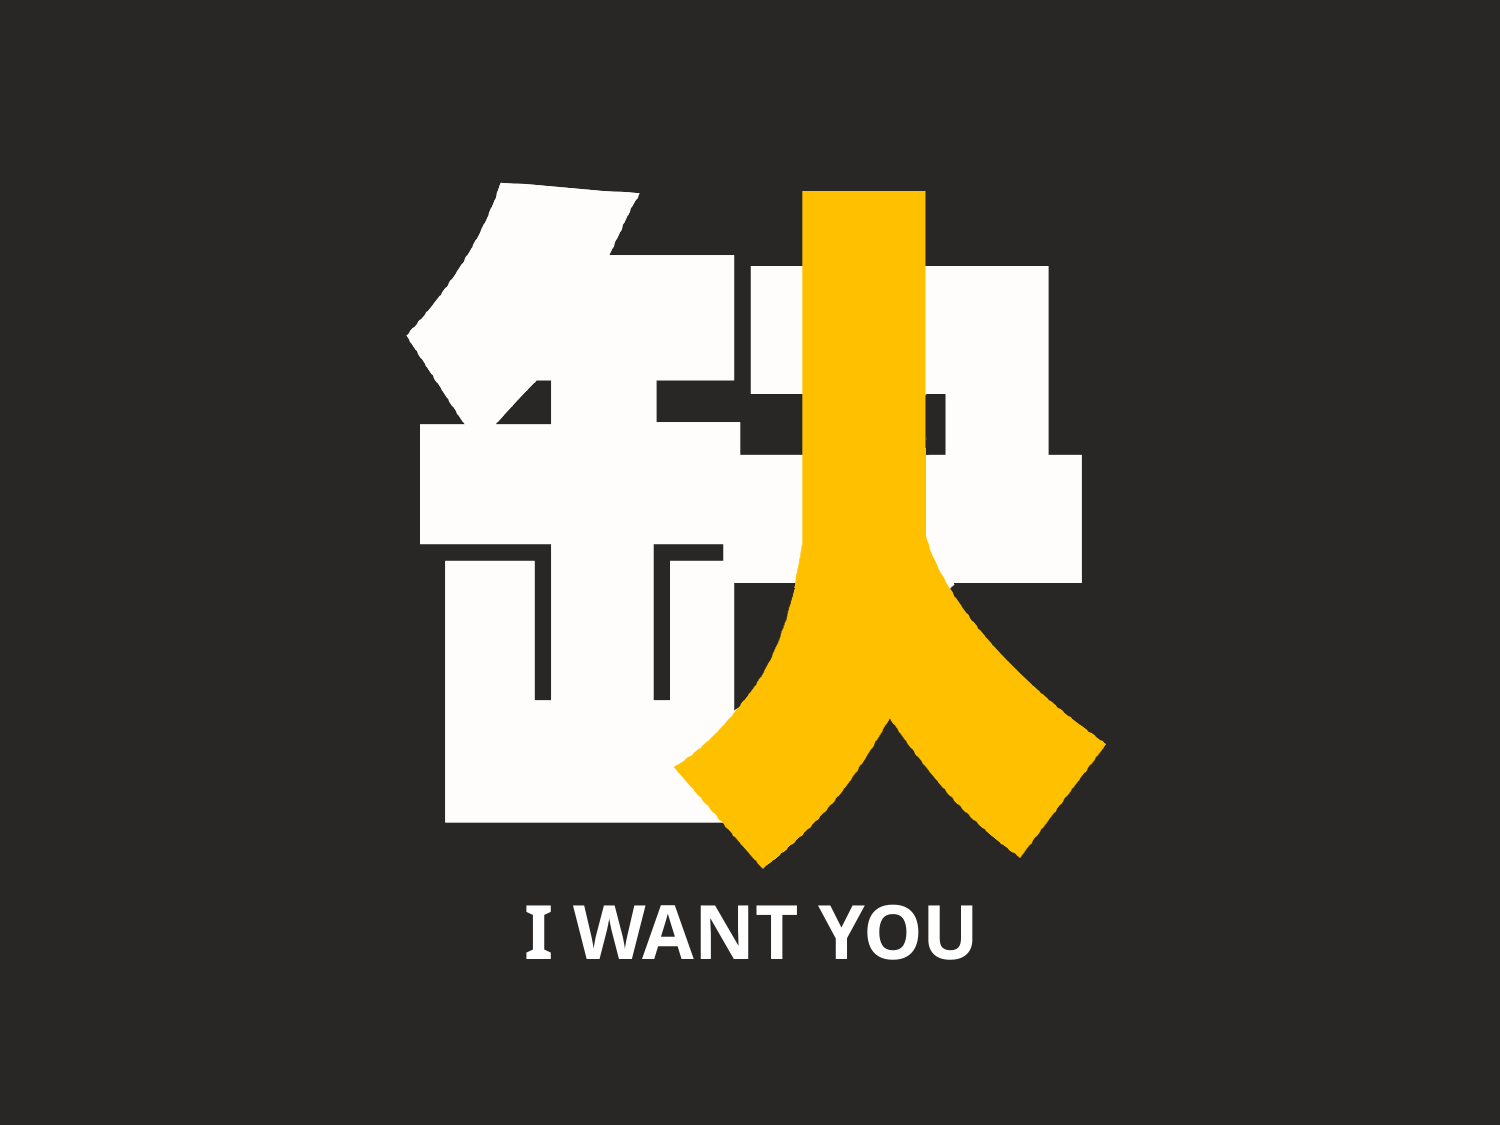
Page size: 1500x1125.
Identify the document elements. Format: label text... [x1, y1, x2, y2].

text_box I WANT YOU [509, 877, 996, 982]
picture [378, 160, 1127, 876]
